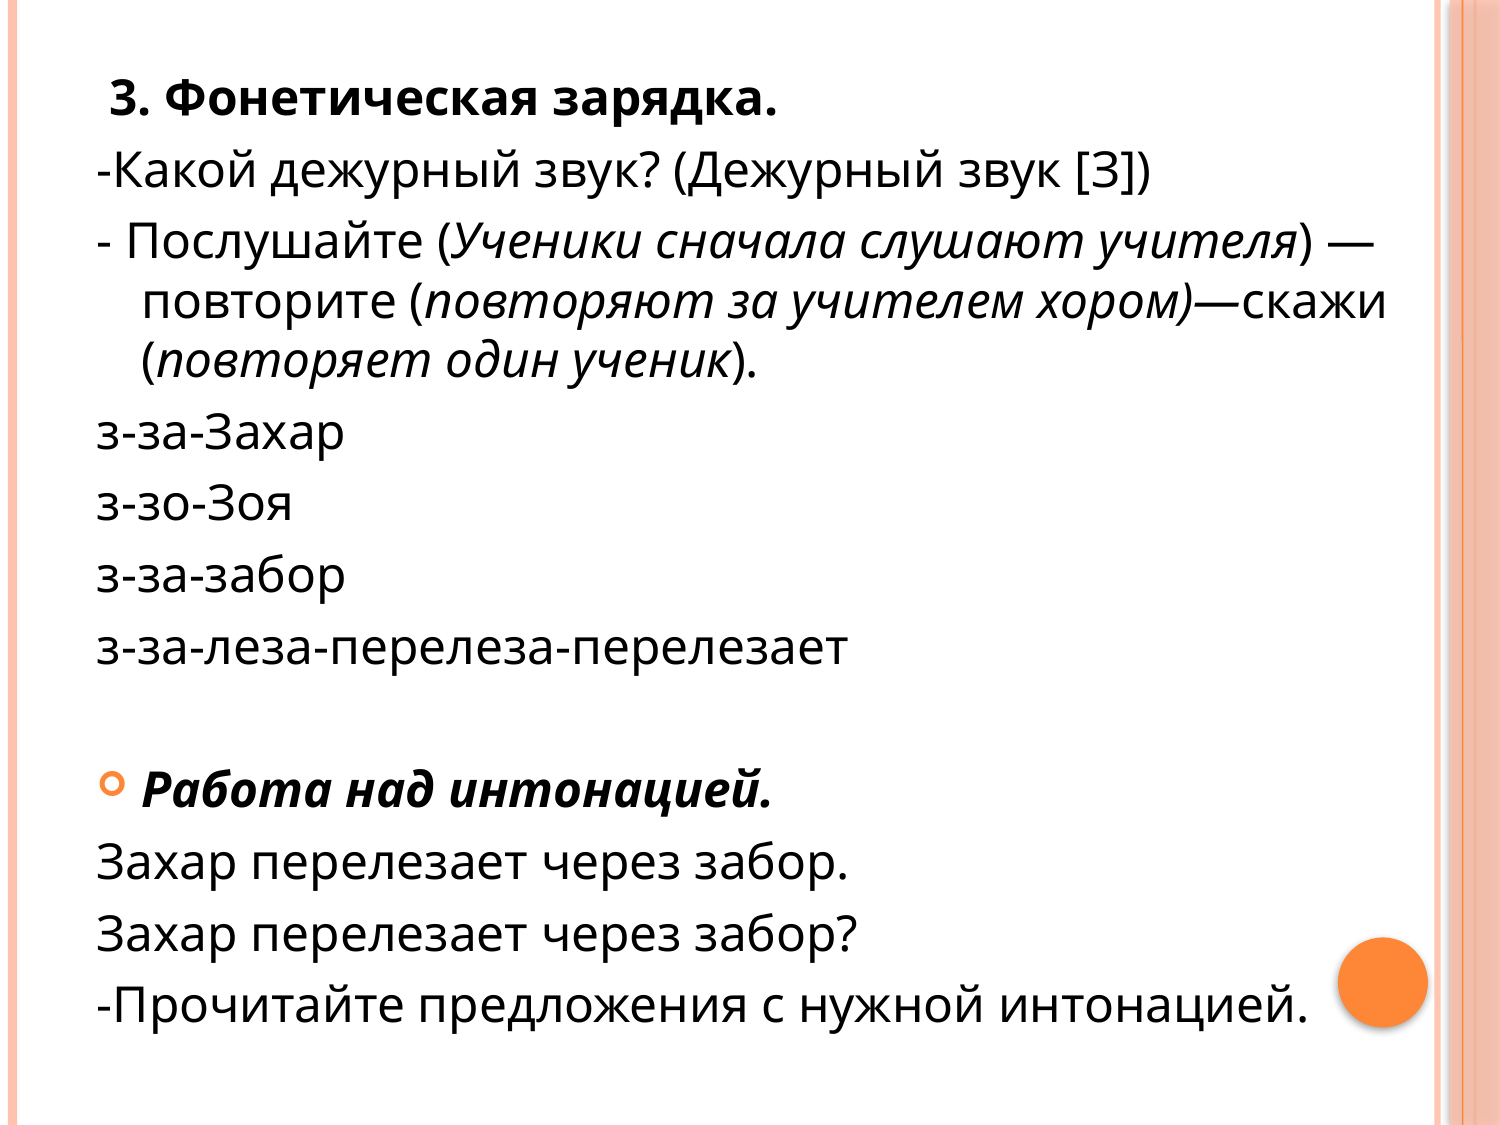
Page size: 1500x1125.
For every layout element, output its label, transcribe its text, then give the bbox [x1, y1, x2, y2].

list 3. Фонетическая зарядка. -Какой дежурный звук? (Дежурный звук [З]) - Послушайте (Ученики сначала слушают учителя) —повторите (повторяют за учителем хором)—скажи (повторяет один ученик). з-за-Захар з-зо-Зоя з-за-забор з-за-леза-перелеза-перелезает Работа над интонацией. Захар перелезает через забор. Захар перелезает через забор? -Прочитайте предложения с нужной интонацией. [82, 58, 1418, 1043]
